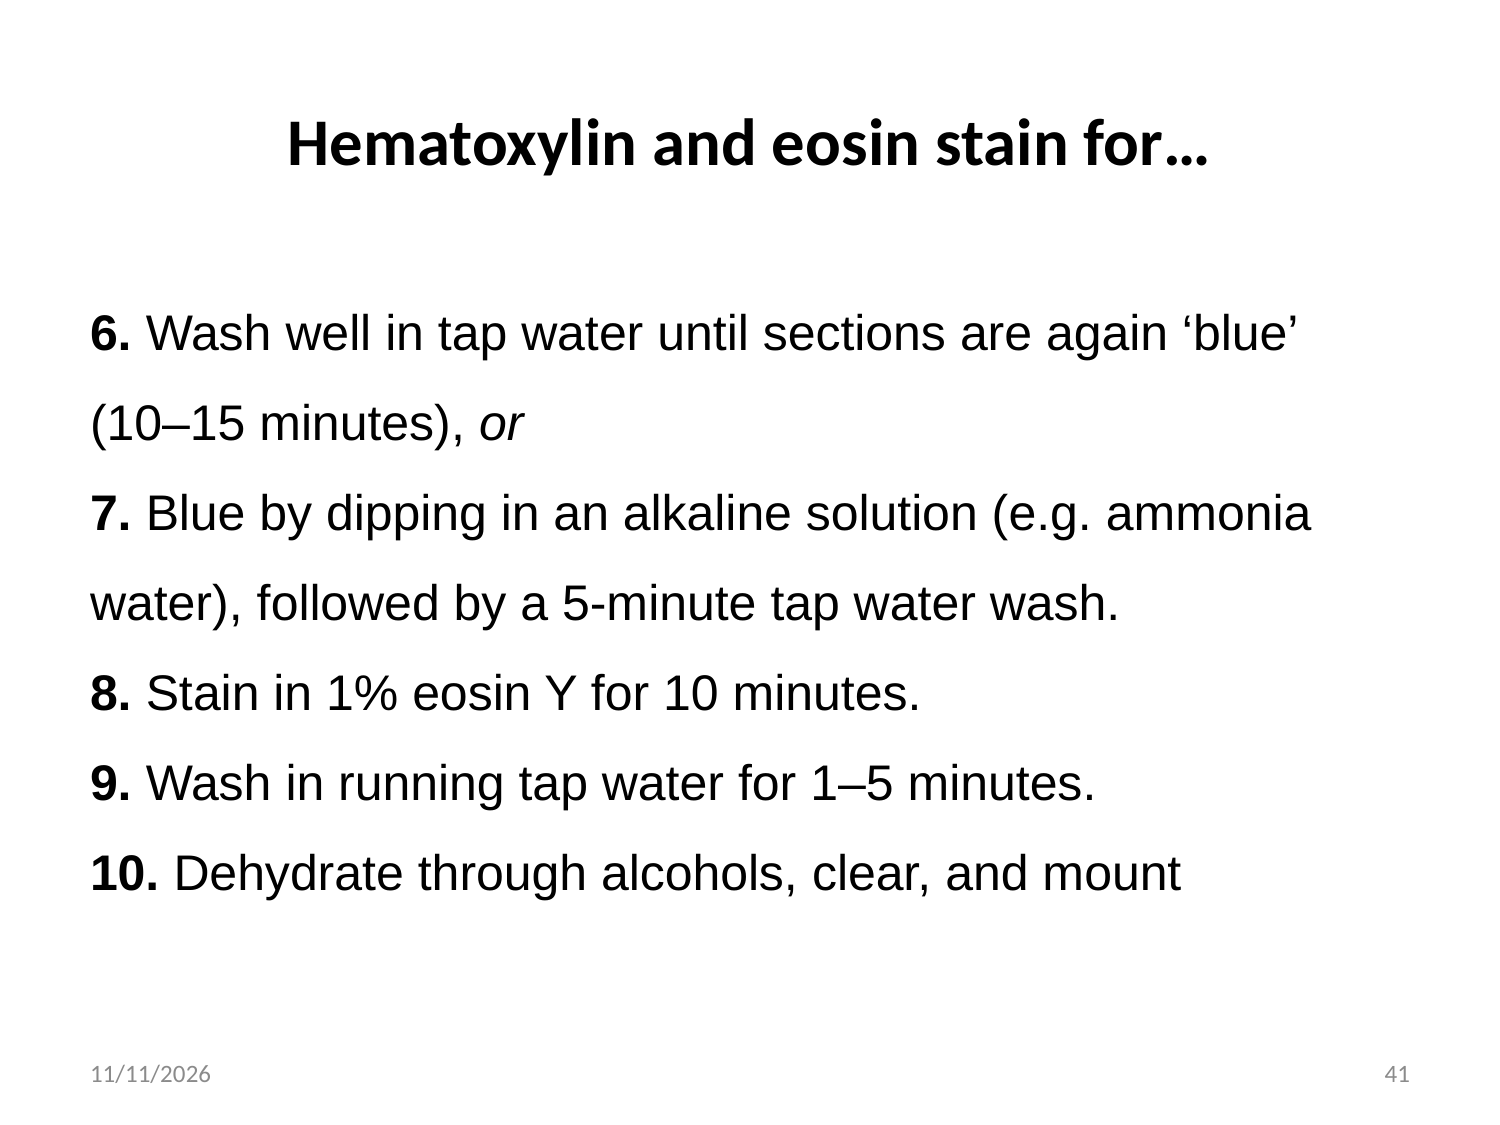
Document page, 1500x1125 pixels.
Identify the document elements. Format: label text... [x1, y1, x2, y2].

list 6. Wash well in tap water until sections are again ‘blue’ (10–15 minutes), or 7. Blue by dipping in an alkaline solution (e.g. ammonia water), followed by a 5-minute tap water wash. 8. Stain in 1% eosin Y for 10 minutes. 9. Wash in running tap water for 1–5 minutes. 10. Dehydrate through alcohols, clear, and mount [75, 262, 1425, 1005]
slide_number 41 [1074, 1042, 1425, 1103]
title Hematoxylin and eosin stain for… [75, 45, 1425, 233]
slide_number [75, 1042, 425, 1103]
